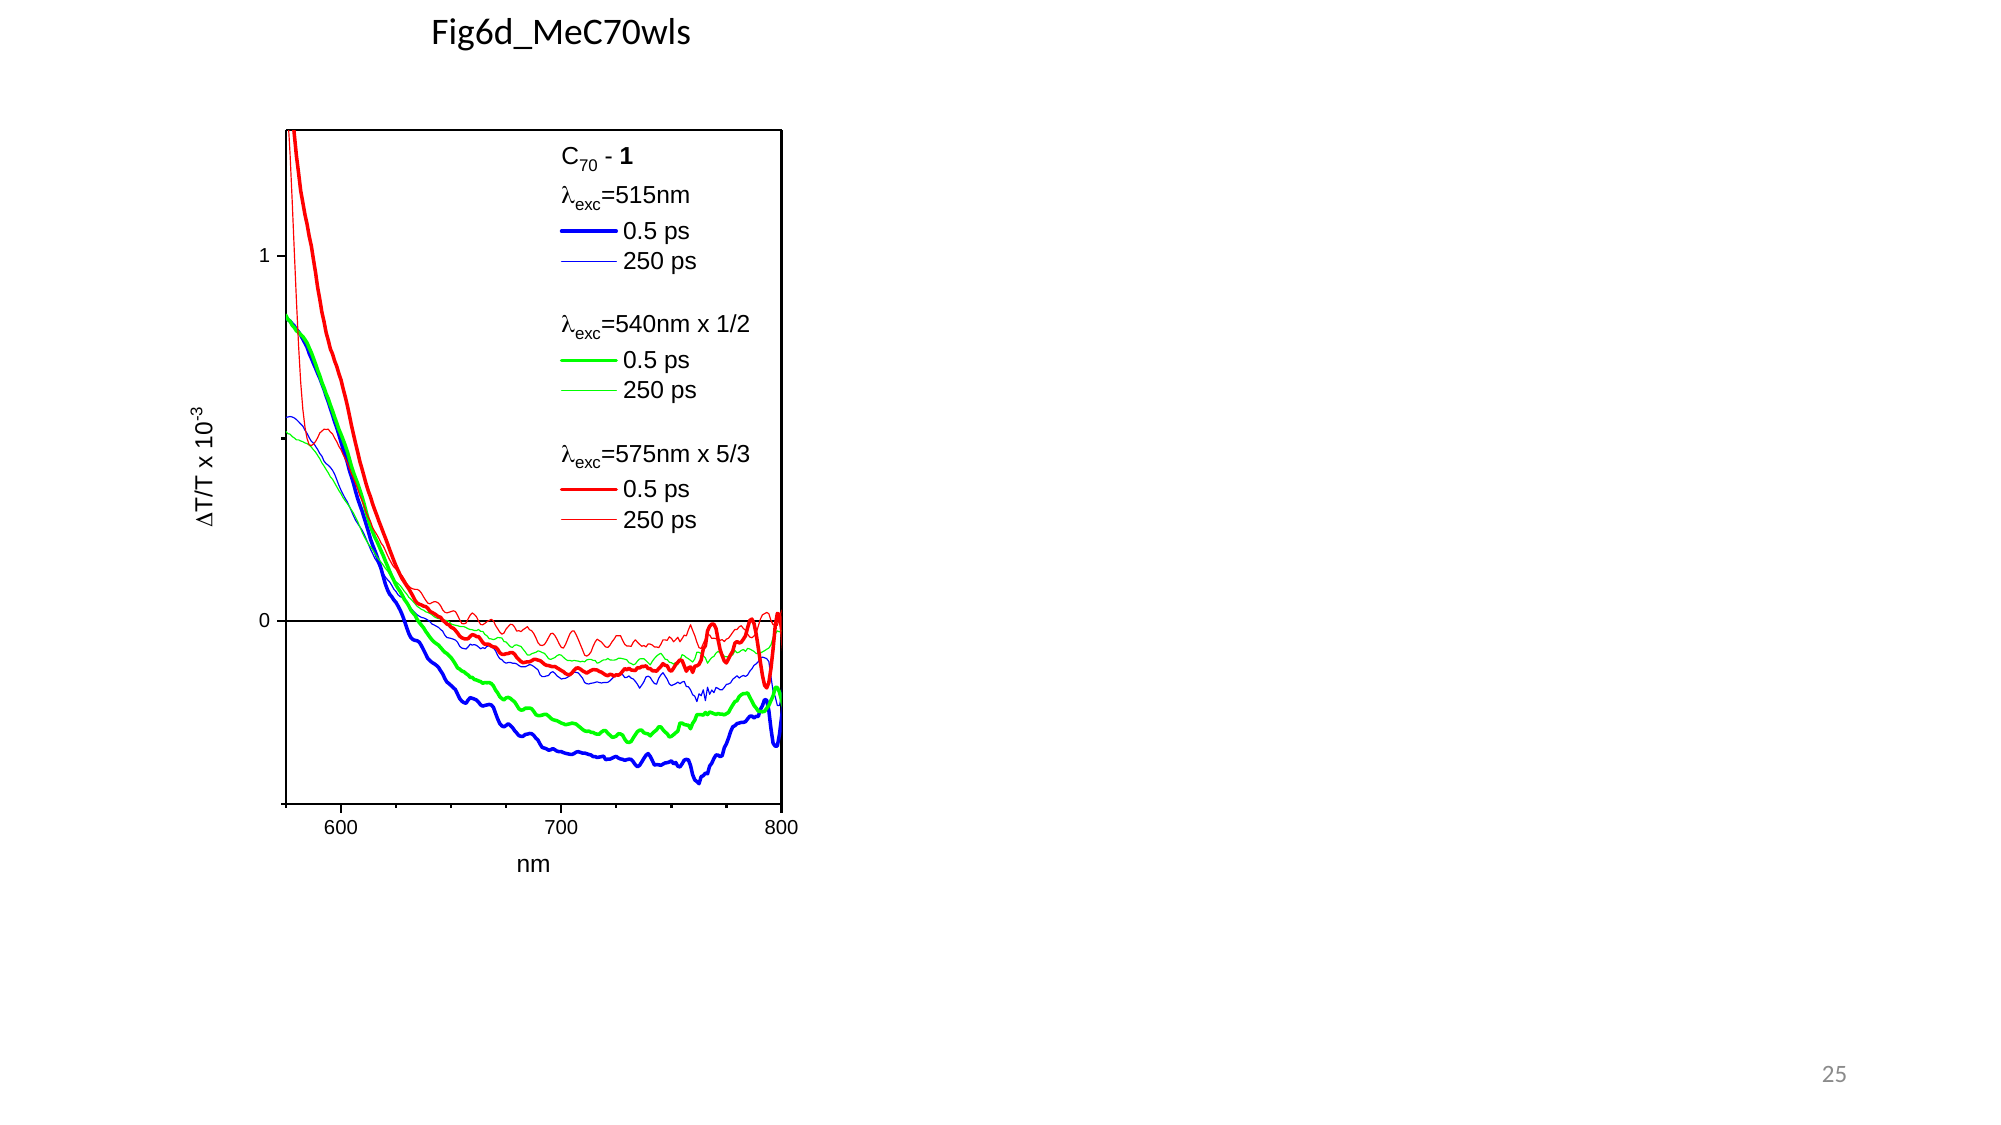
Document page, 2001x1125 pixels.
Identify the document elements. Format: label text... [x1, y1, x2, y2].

slide_number 25 [1602, 1042, 1863, 1103]
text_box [0, 0, 1602, 1125]
